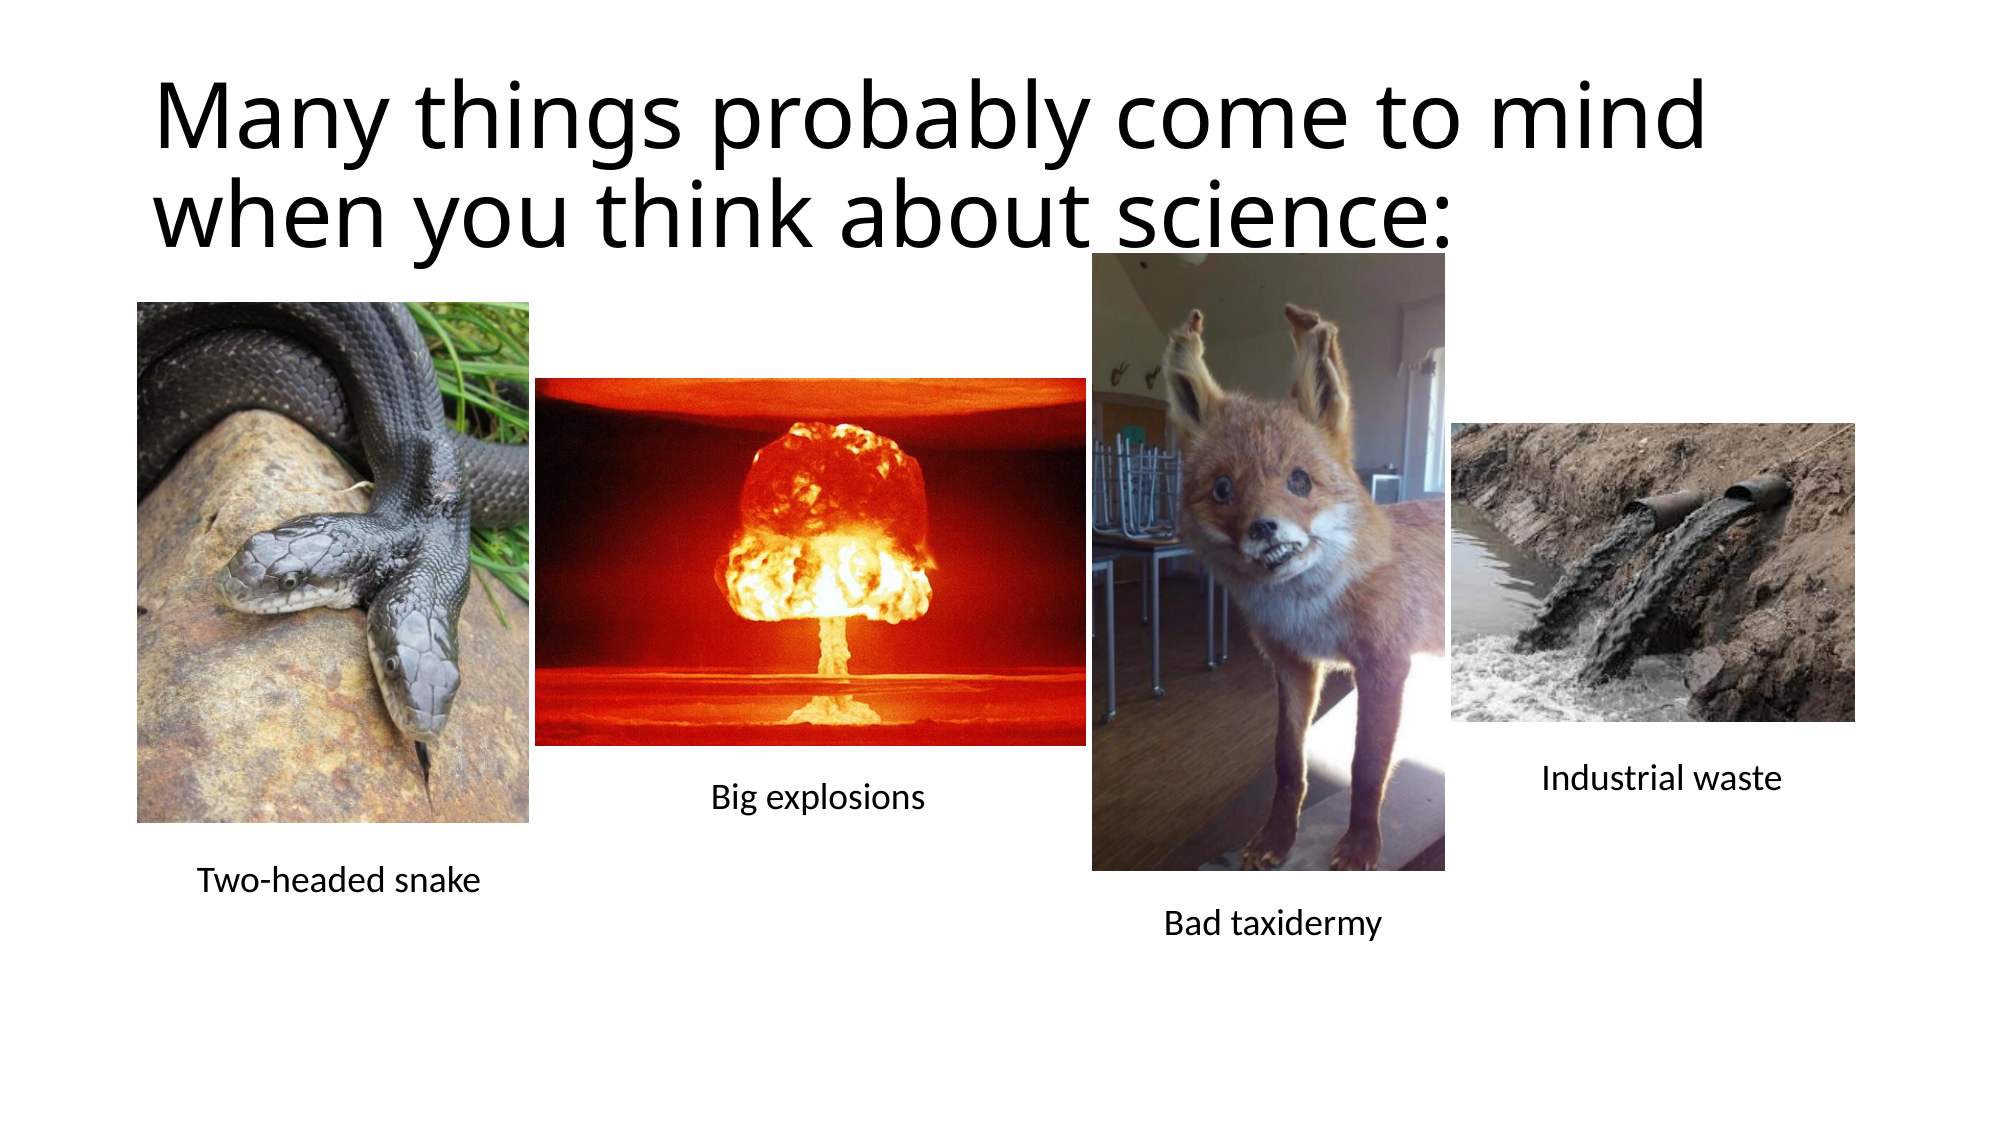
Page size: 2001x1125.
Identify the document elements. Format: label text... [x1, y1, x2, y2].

text_box Big explosions [696, 764, 1048, 825]
picture [1451, 423, 1855, 722]
text_box Bad taxidermy [1149, 890, 1500, 951]
text_box Industrial waste [1526, 746, 2000, 806]
title Many things probably come to mind when you think about science: [137, 59, 1863, 278]
picture [535, 378, 1086, 747]
picture [137, 302, 529, 823]
text_box Two-headed snake [182, 847, 534, 908]
picture [1092, 253, 1445, 871]
